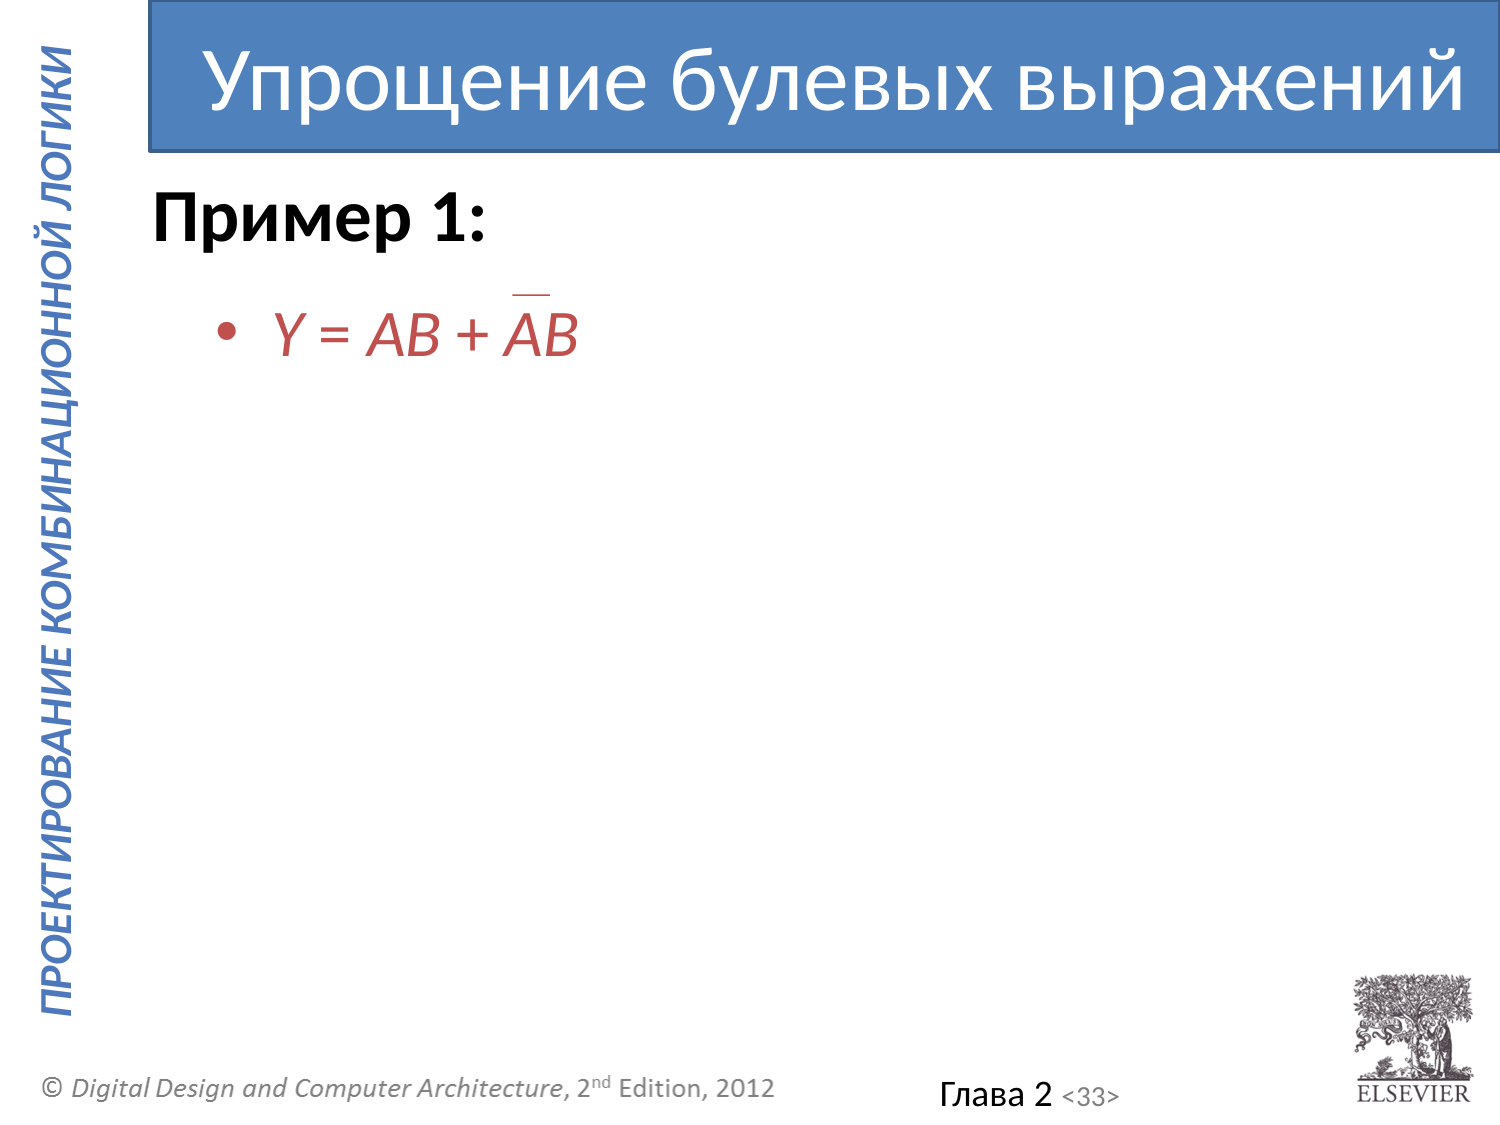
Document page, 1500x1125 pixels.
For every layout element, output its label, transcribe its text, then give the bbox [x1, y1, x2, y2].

text_box Упрощение булевых выражений [187, 11, 1488, 136]
text_box Пример 1: [137, 159, 713, 265]
picture [0, 0, 1500, 1125]
list Y = AB + AB [200, 282, 1038, 1025]
